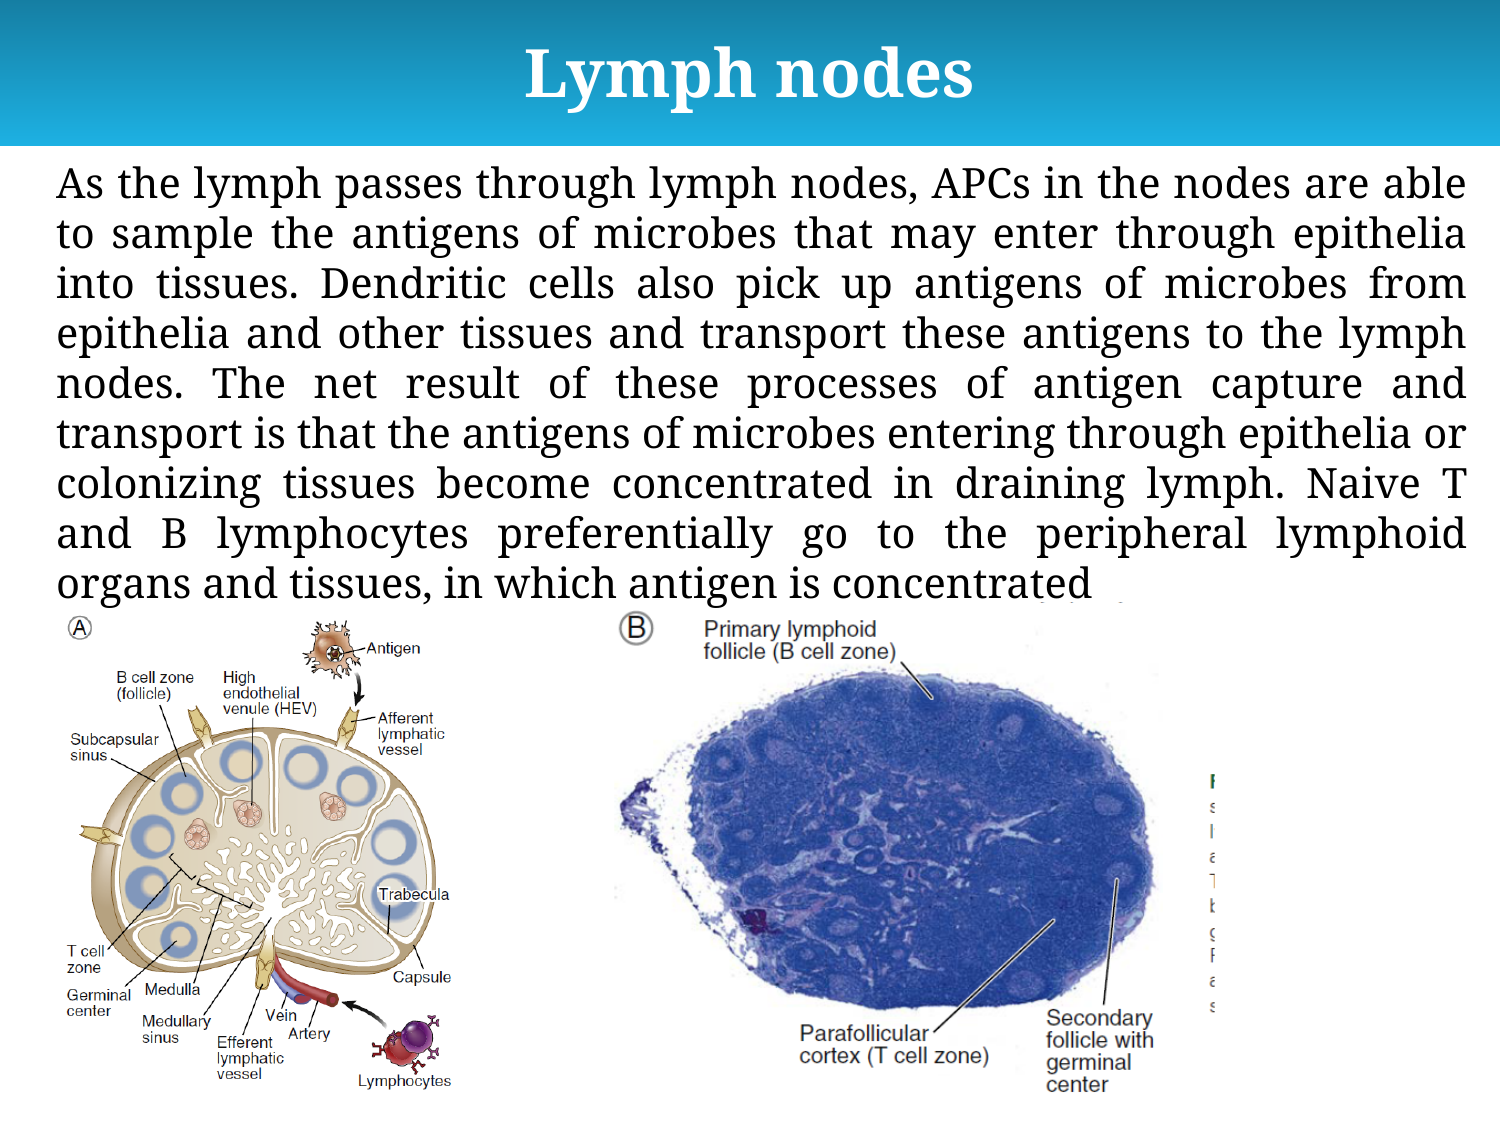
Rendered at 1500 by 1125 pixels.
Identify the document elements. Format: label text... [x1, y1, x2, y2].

text_box As the lymph passes through lymph nodes, APCs in the nodes are able to sample the antigens of microbes that may enter through epithelia into tissues. Dendritic cells also pick up antigens of microbes from epithelia and other tissues and transport these antigens to the lymph nodes. The net result of these processes of antigen capture and transport is that the antigens of microbes entering through epithelia or colonizing tissues become concentrated in draining lymph. Naive T and B lymphocytes preferentially go to the peripheral lymphoid organs and tissues, in which antigen is concentrated [41, 149, 1483, 614]
picture [548, 602, 1215, 1102]
picture [17, 602, 491, 1094]
text_box Lymph nodes [0, 0, 1500, 146]
